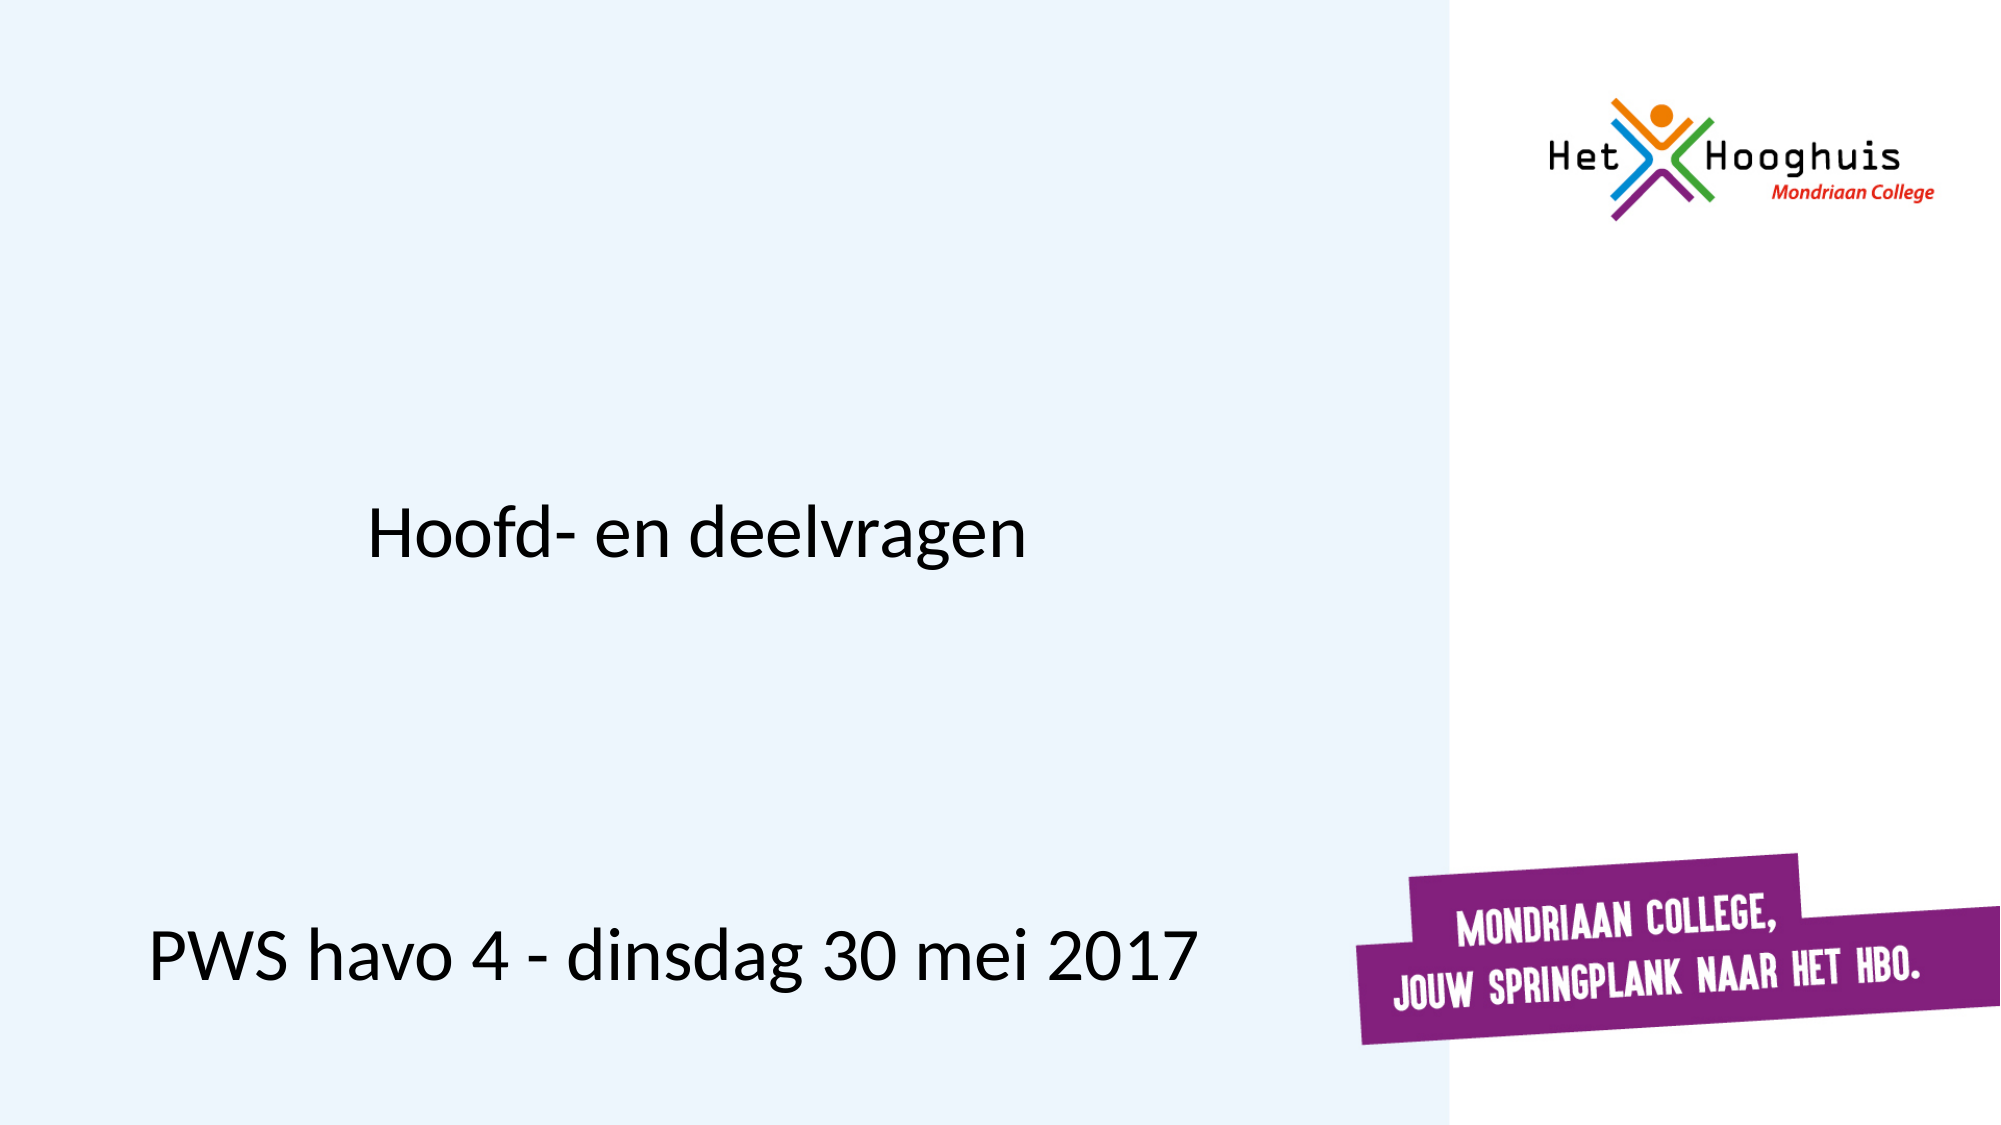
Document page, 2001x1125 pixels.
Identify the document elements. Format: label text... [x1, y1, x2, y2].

picture [0, 0, 2000, 1125]
list Hoofd- en deelvragen PWS havo 4 - dinsdag 30 mei 2017 [99, 262, 1296, 1005]
